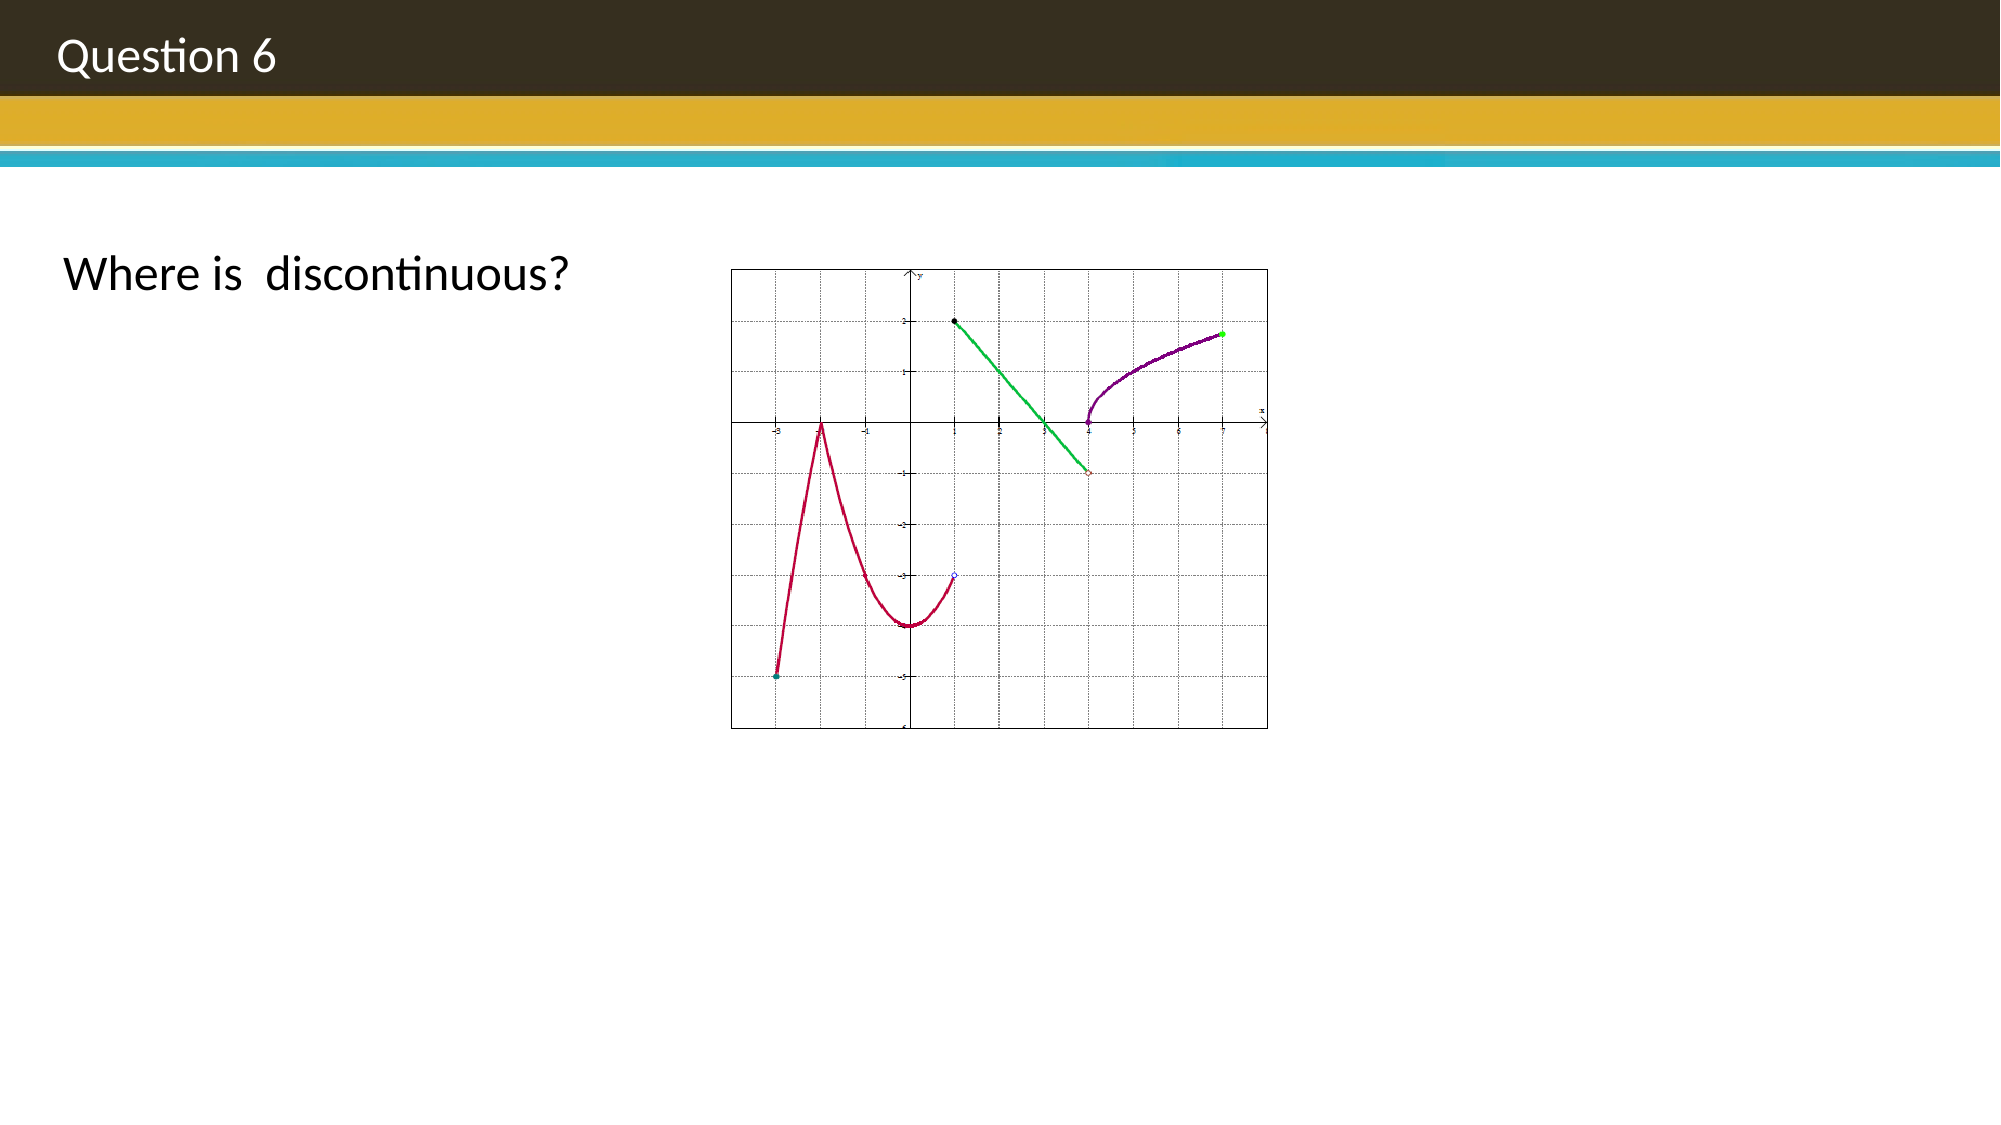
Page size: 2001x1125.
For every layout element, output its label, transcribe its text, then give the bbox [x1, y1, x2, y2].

picture [0, 0, 2000, 167]
picture [726, 262, 1274, 736]
text_box Question 6 [41, 14, 293, 90]
